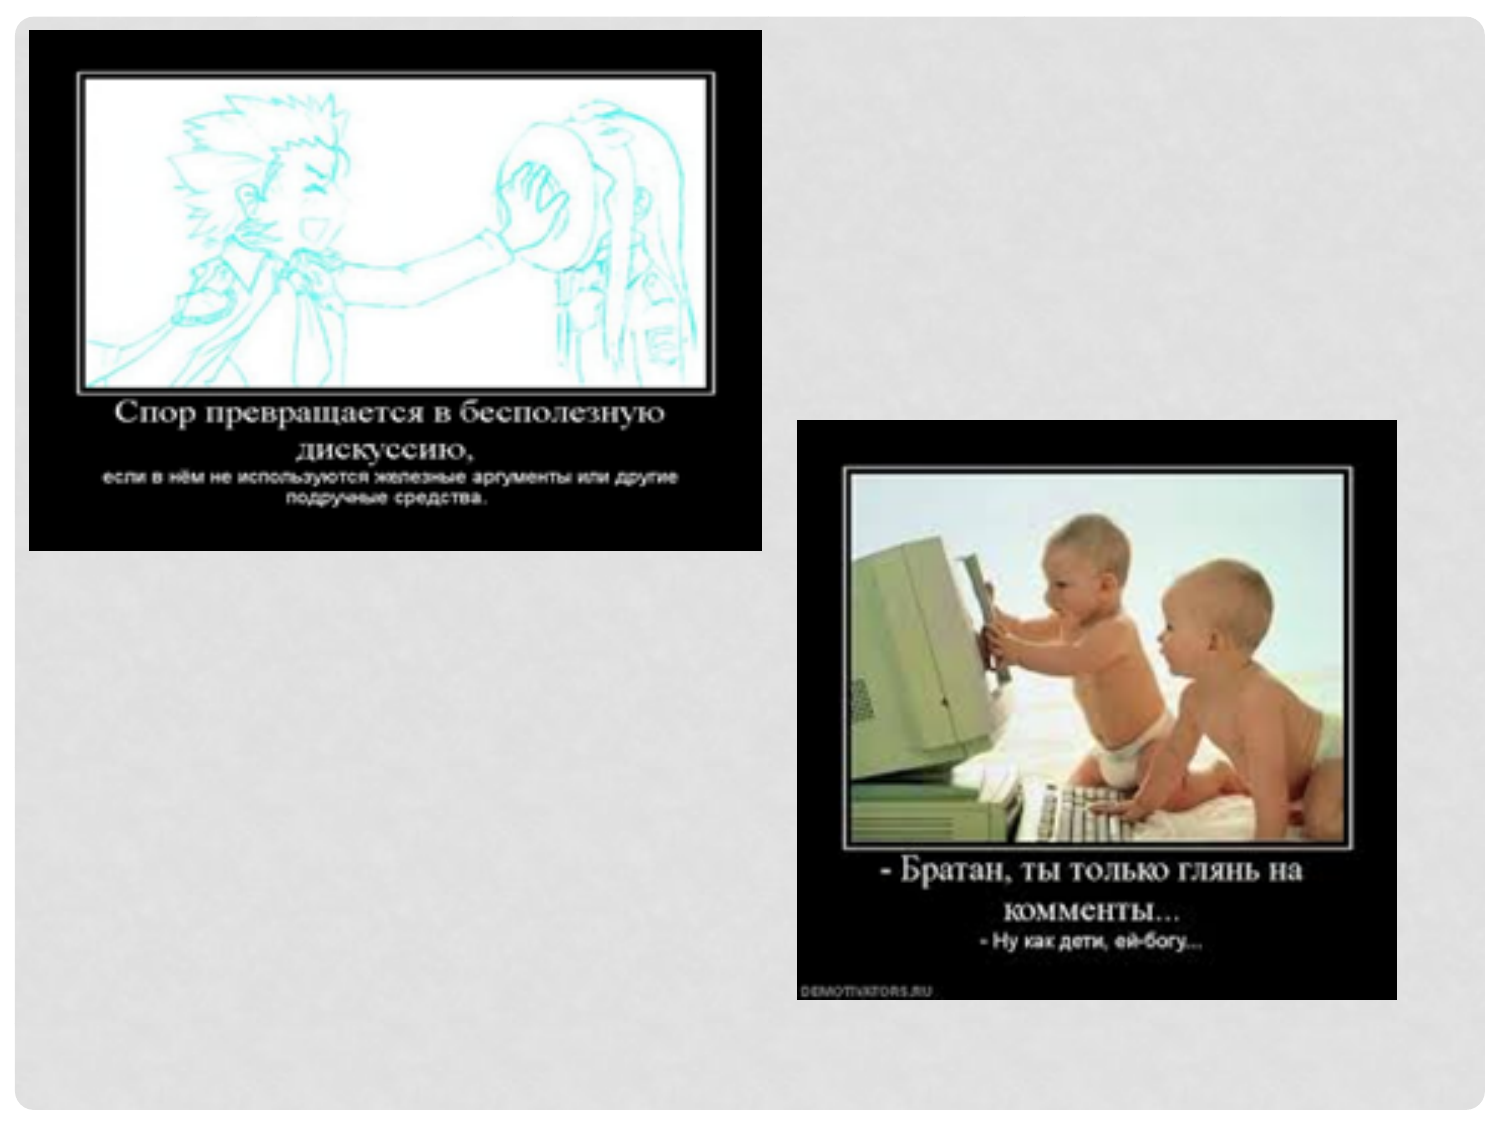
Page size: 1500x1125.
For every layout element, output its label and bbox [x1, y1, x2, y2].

picture [29, 30, 763, 551]
picture [796, 420, 1397, 1001]
